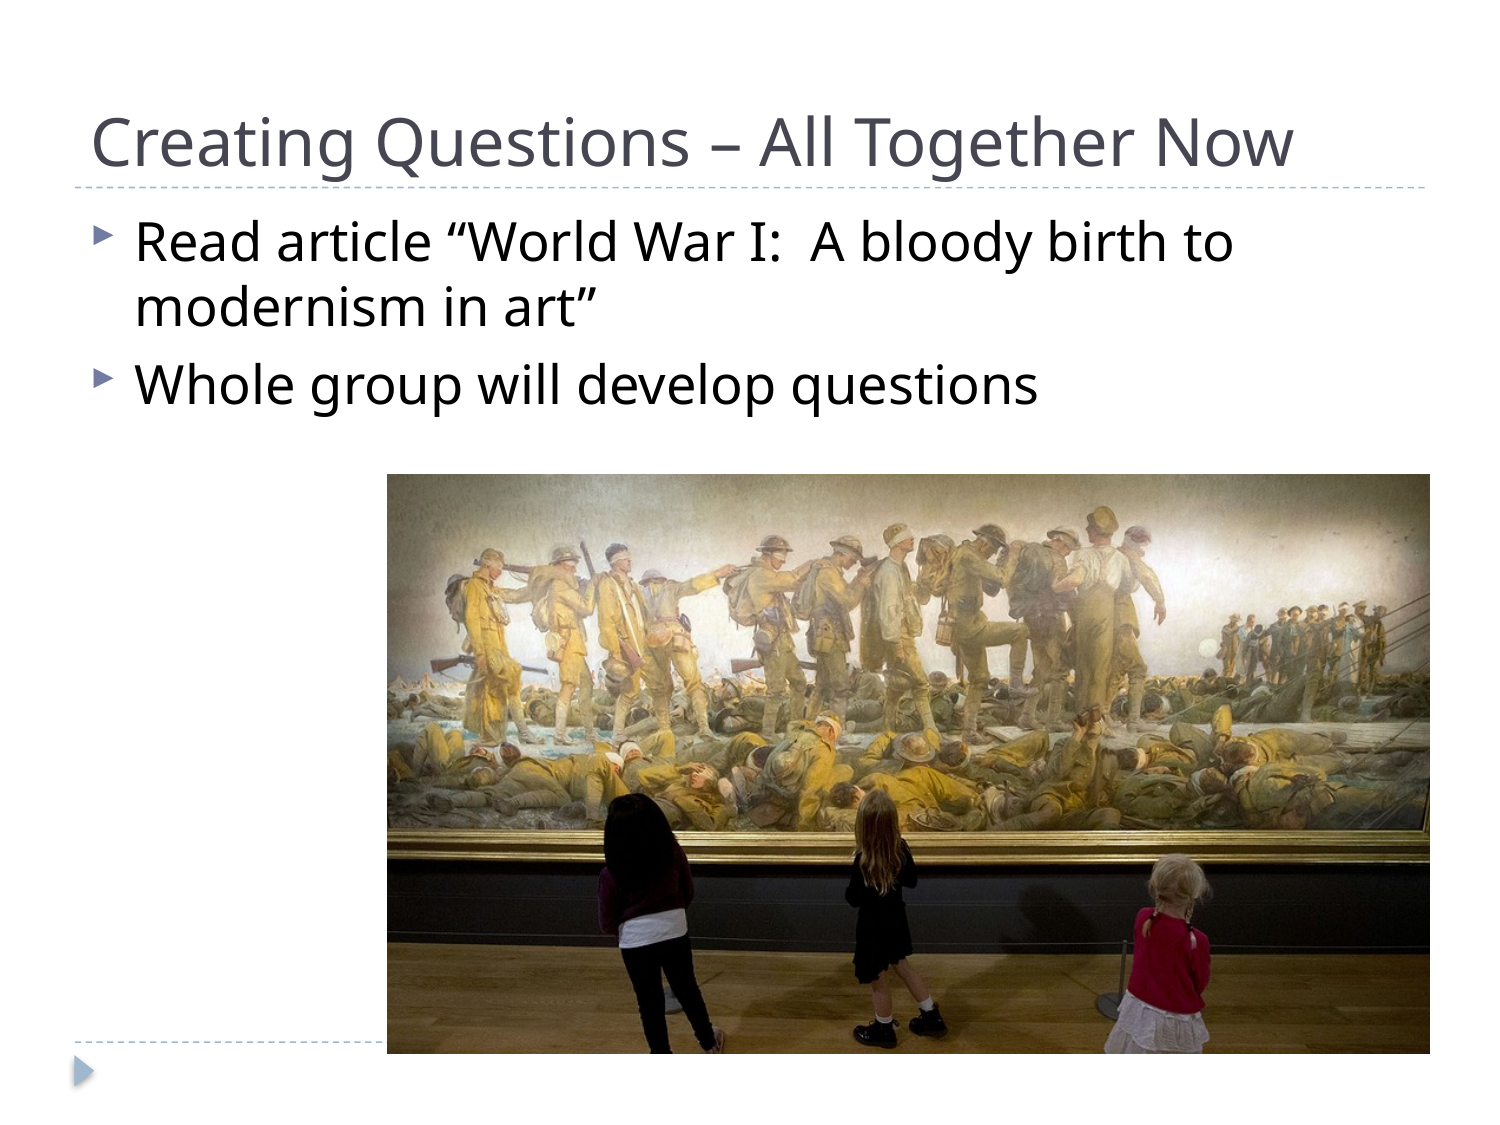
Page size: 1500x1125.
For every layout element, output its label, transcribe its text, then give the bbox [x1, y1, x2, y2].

title Creating Questions – All Together Now [74, 24, 1426, 188]
picture [387, 474, 1430, 1054]
list Read article “World War I: A bloody birth to modernism in art” Whole group will develop questions [74, 199, 1426, 1011]
